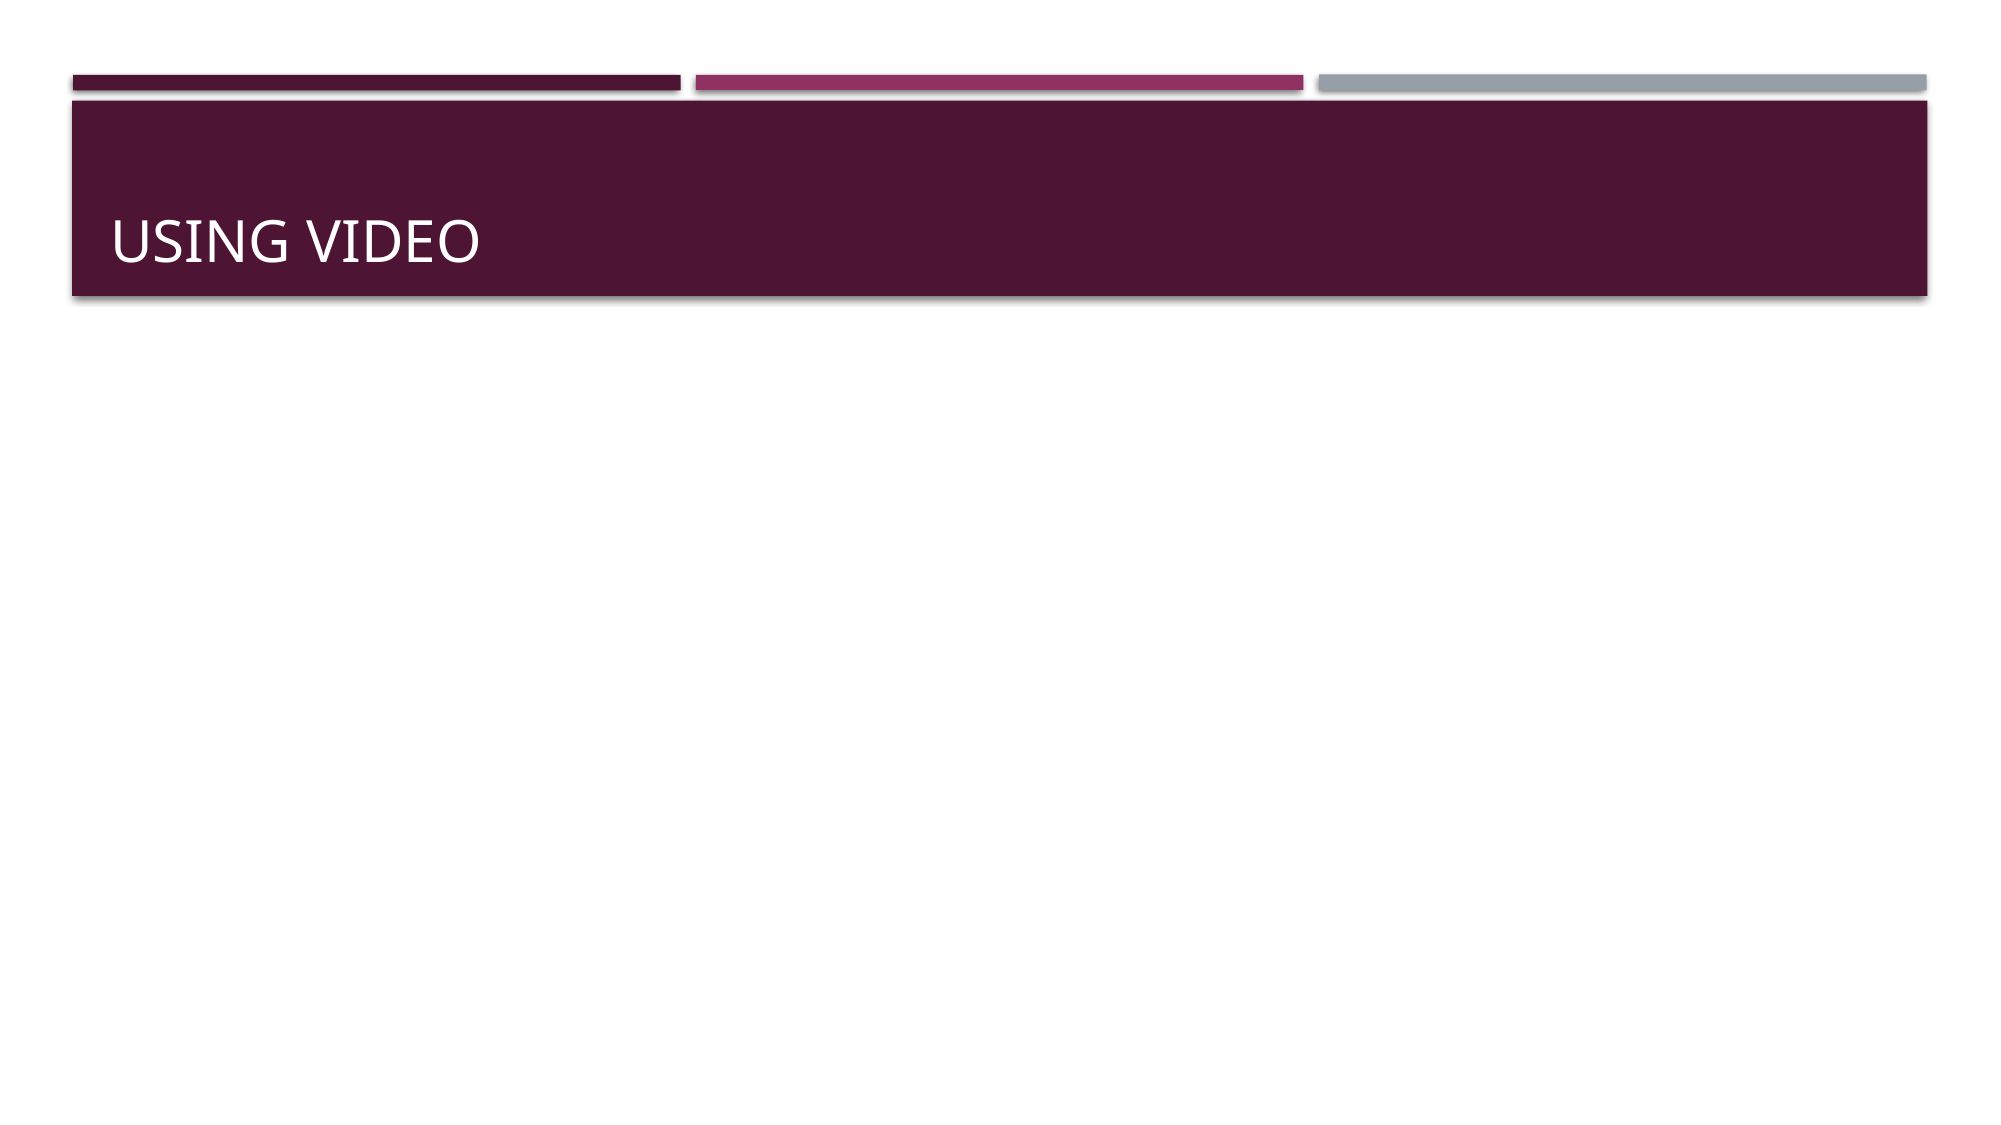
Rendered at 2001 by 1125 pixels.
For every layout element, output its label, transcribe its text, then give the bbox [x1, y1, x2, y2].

title Using Video [95, 115, 1905, 282]
